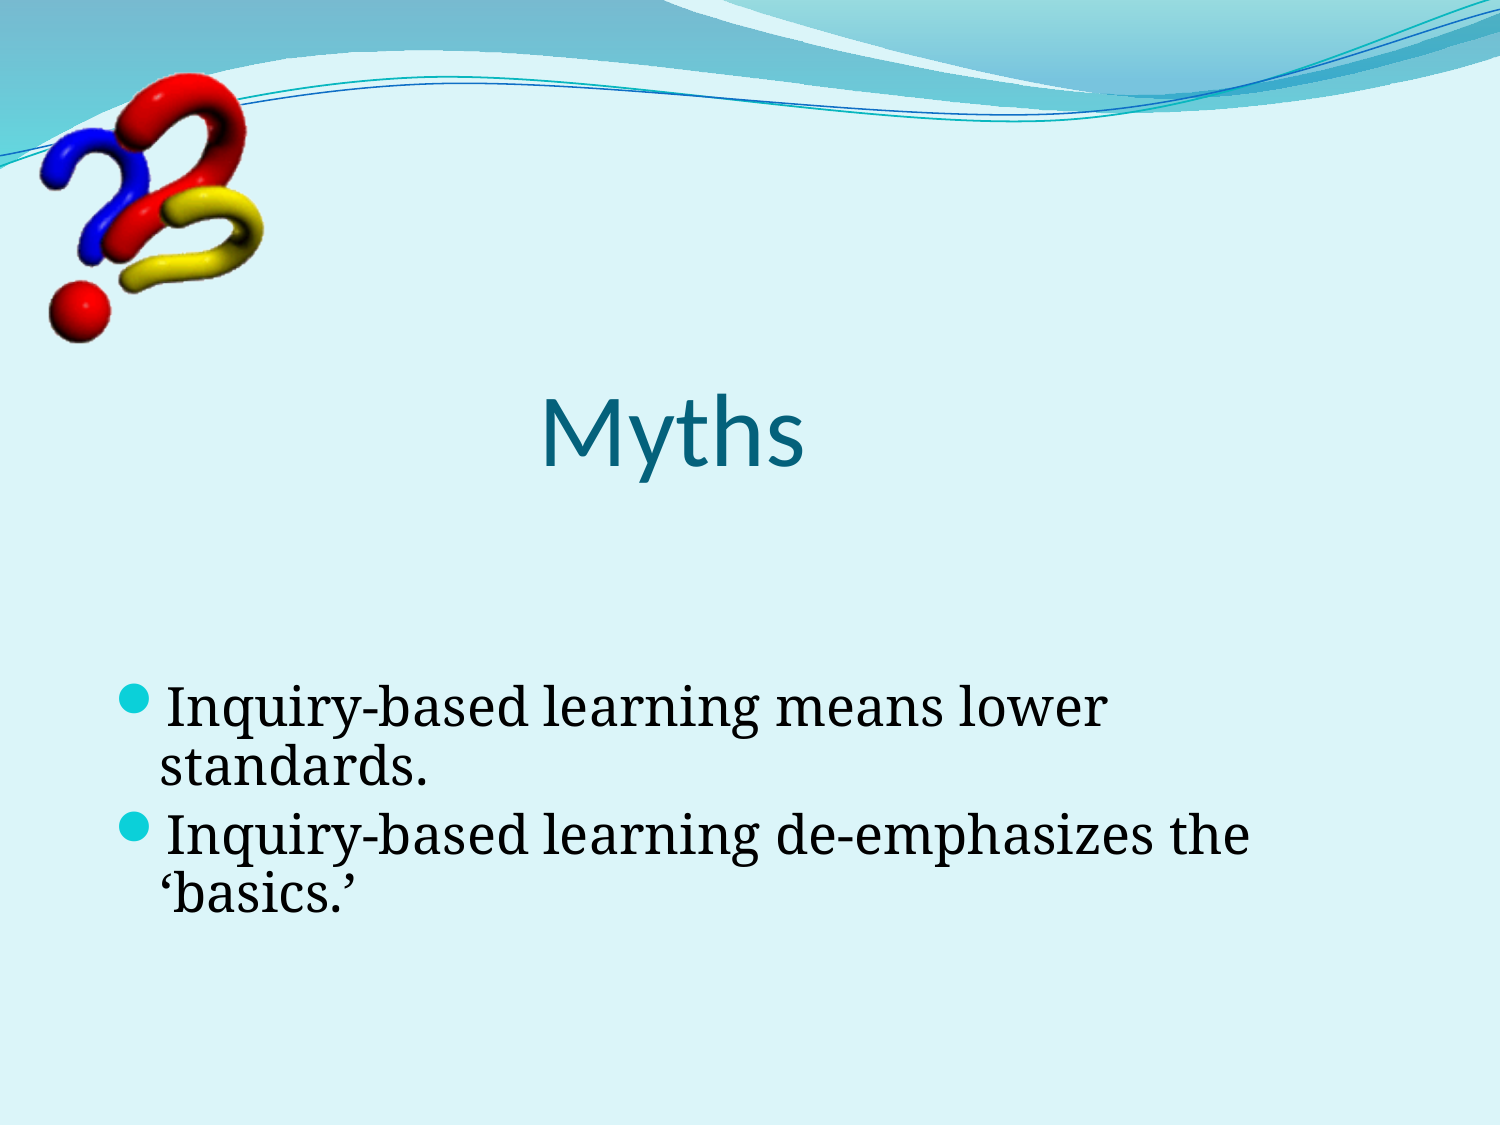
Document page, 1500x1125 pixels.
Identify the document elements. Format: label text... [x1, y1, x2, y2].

picture [0, 62, 297, 361]
title Myths [538, 299, 913, 488]
list Inquiry-based learning means lower standards. Inquiry-based learning de-emphasizes the ‘basics.’ [99, 672, 1375, 911]
